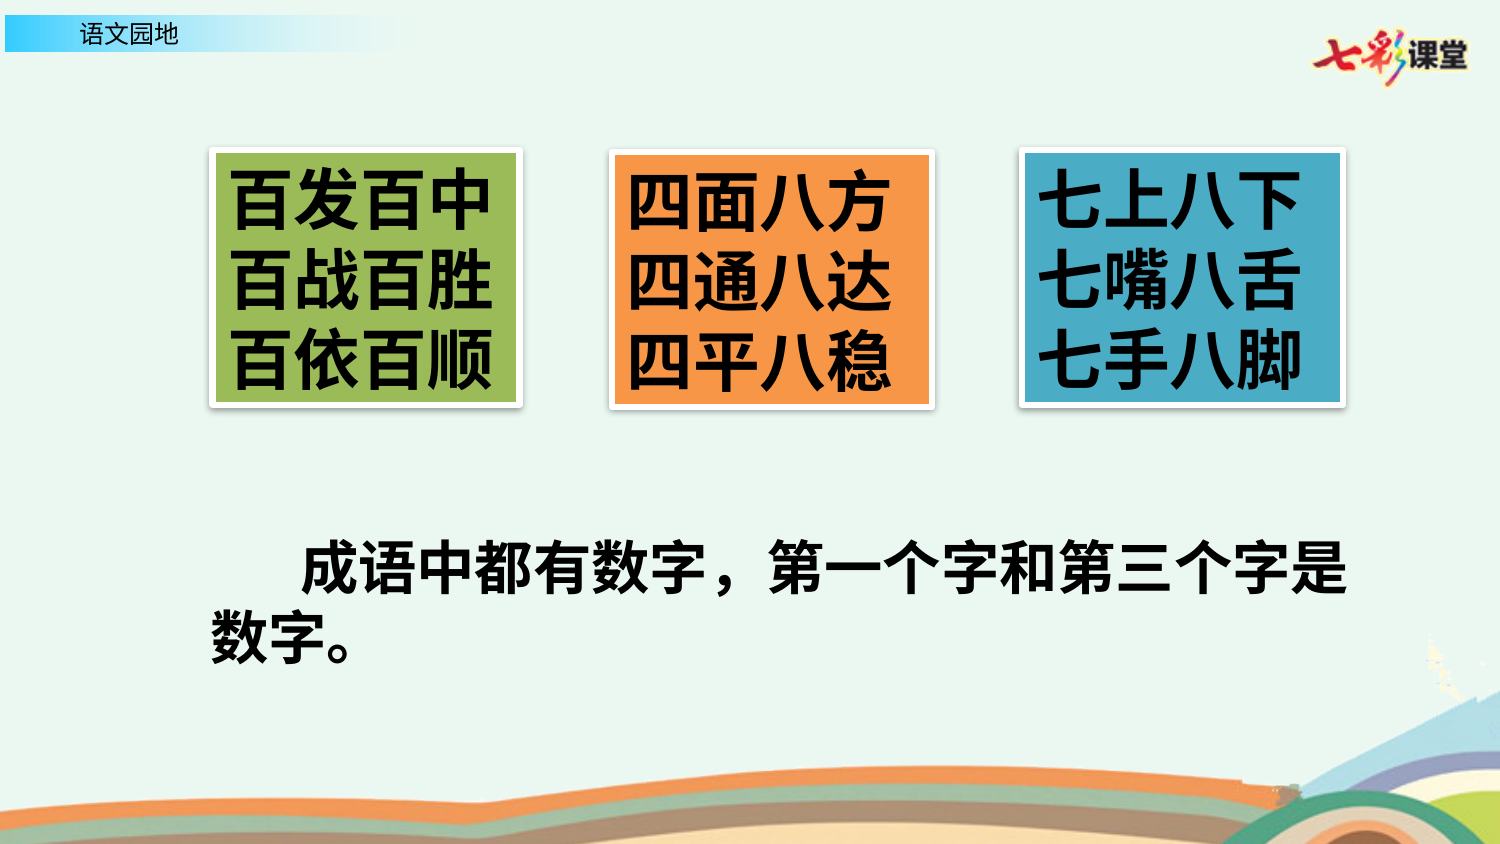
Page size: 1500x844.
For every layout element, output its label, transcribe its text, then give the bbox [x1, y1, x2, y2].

picture [1308, 14, 1477, 95]
text_box 成语中都有数字，第一个字和第三个字是数字。 [195, 523, 1376, 679]
text_box 四面八方 四通八达 四平八稳 [609, 149, 935, 410]
picture [0, 572, 1500, 844]
text_box 七上八下 七嘴八舌 七手八脚 [1019, 147, 1346, 408]
text_box 百发百中 百战百胜 百依百顺 [209, 147, 523, 408]
